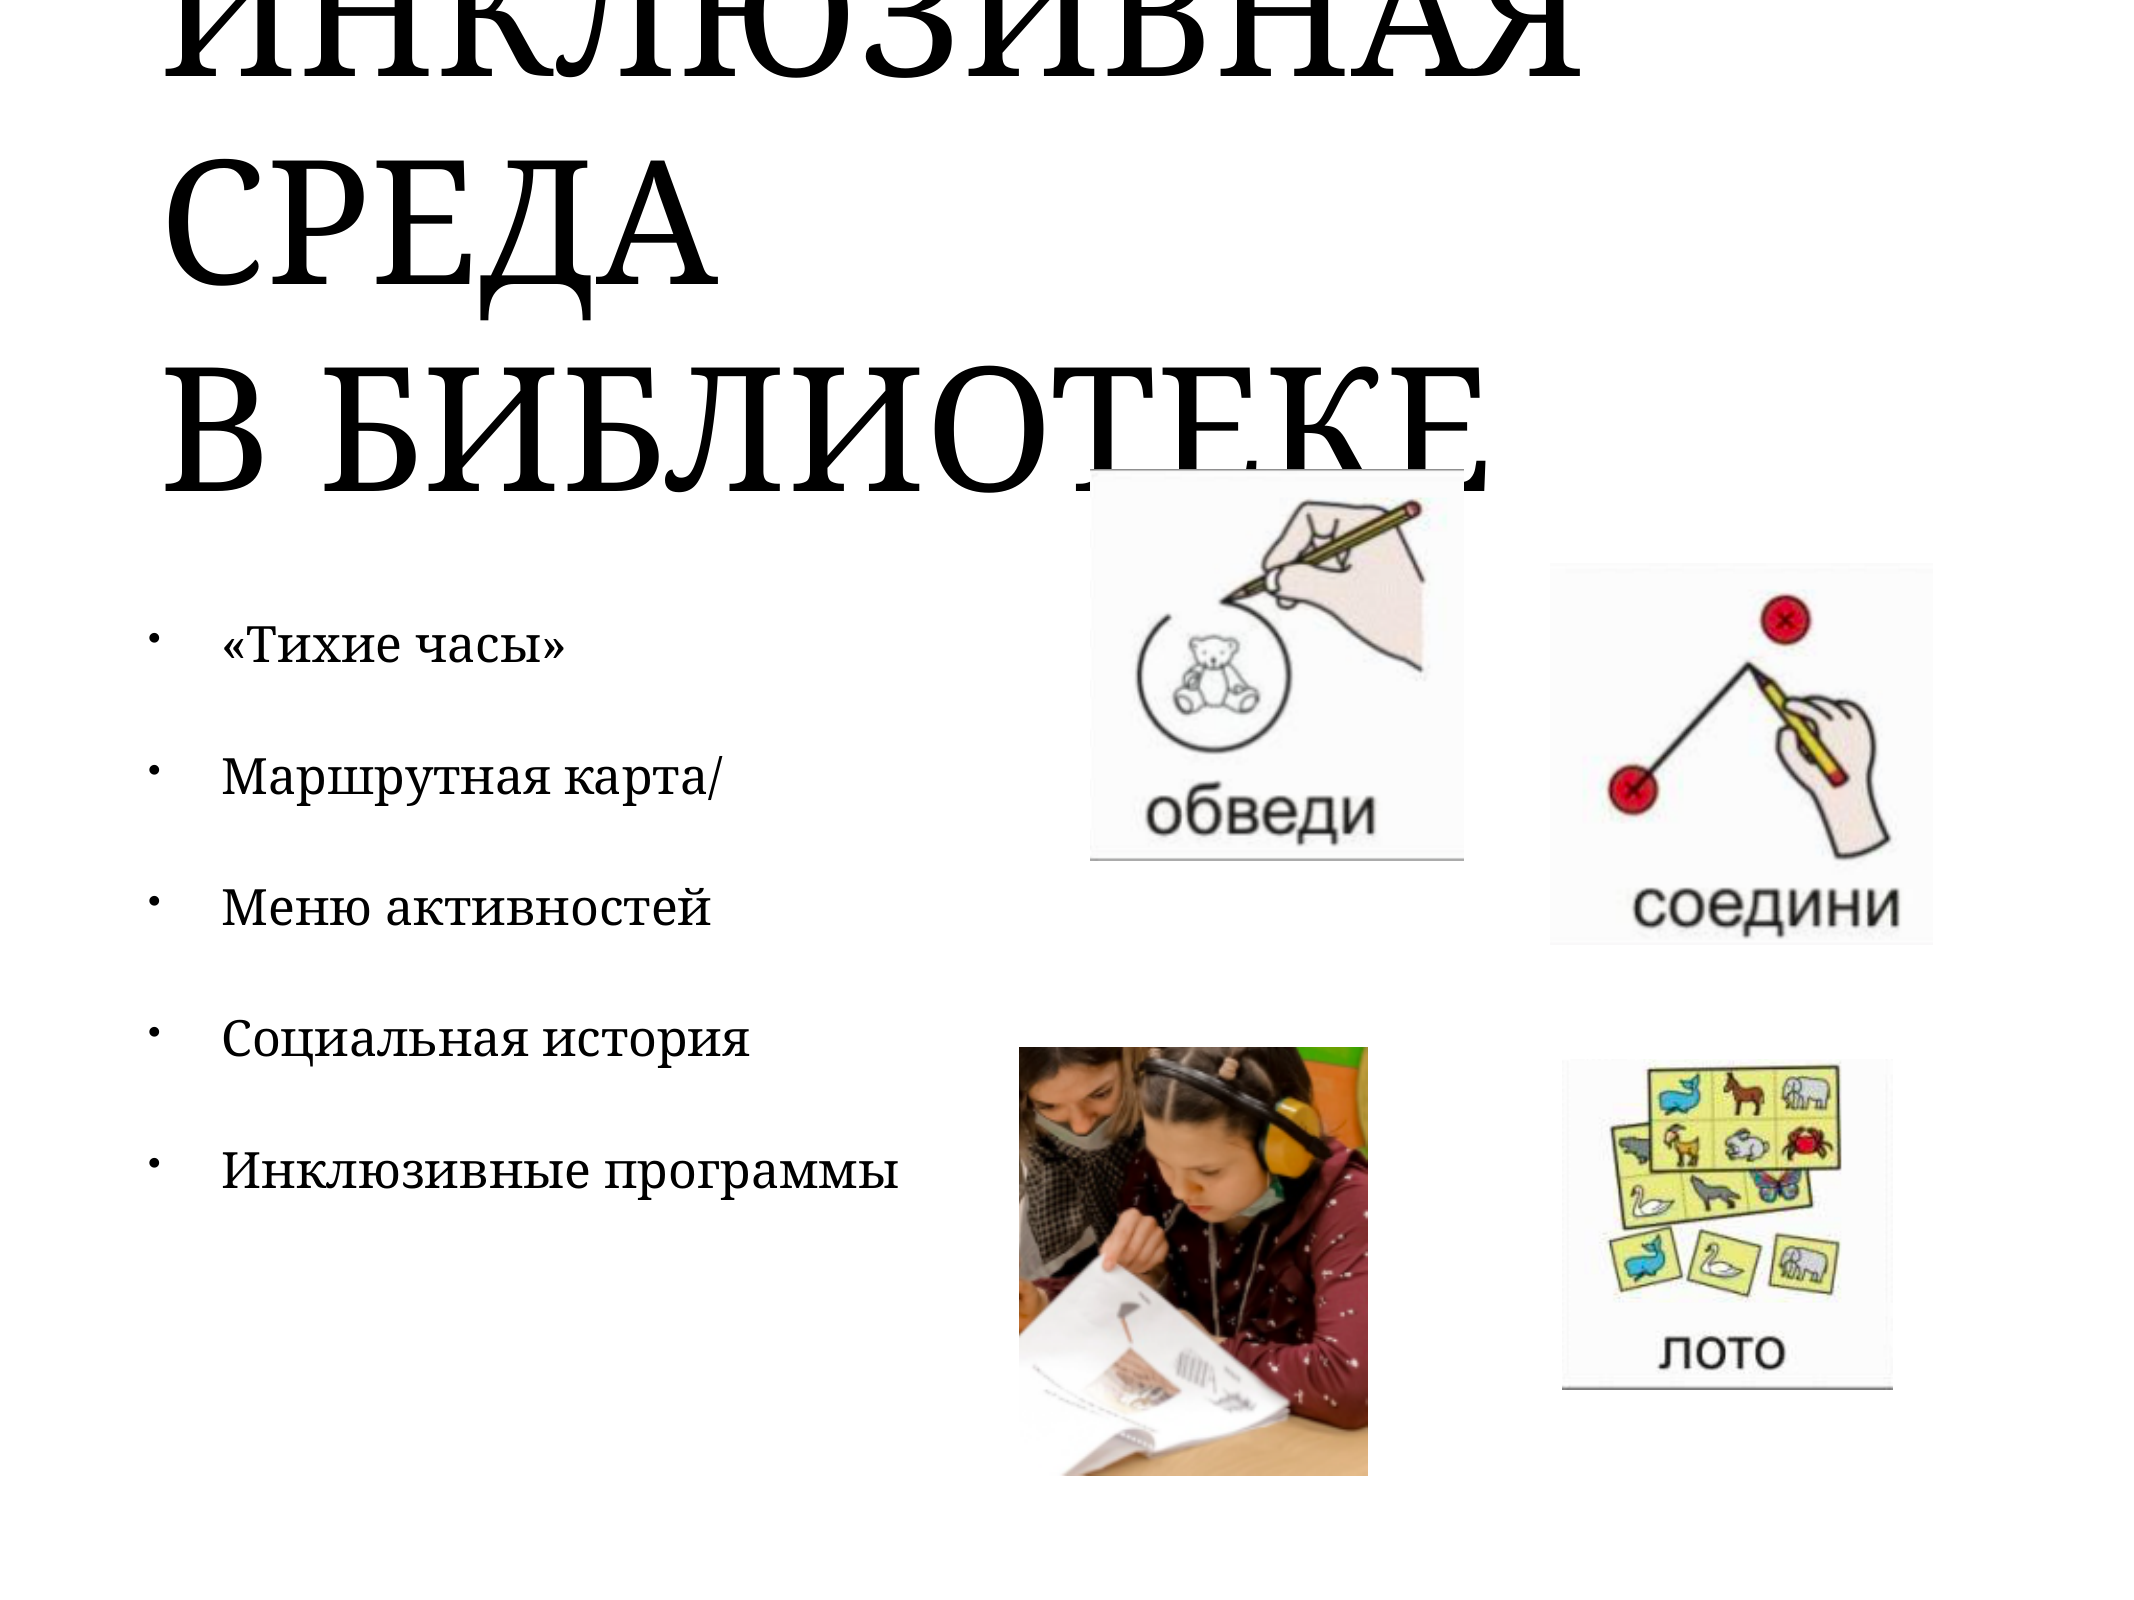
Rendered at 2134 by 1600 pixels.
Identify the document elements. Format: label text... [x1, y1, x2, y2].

picture [1562, 1059, 1893, 1390]
picture [1550, 563, 1933, 946]
picture [1019, 1047, 1368, 1476]
list «Тихие часы» Маршрутная карта/ Меню активностей Социальная история Инклюзивные программы [133, 481, 2015, 1524]
title Инклюзивная среда в библиотеке [145, 103, 2048, 328]
picture [1090, 468, 1464, 862]
